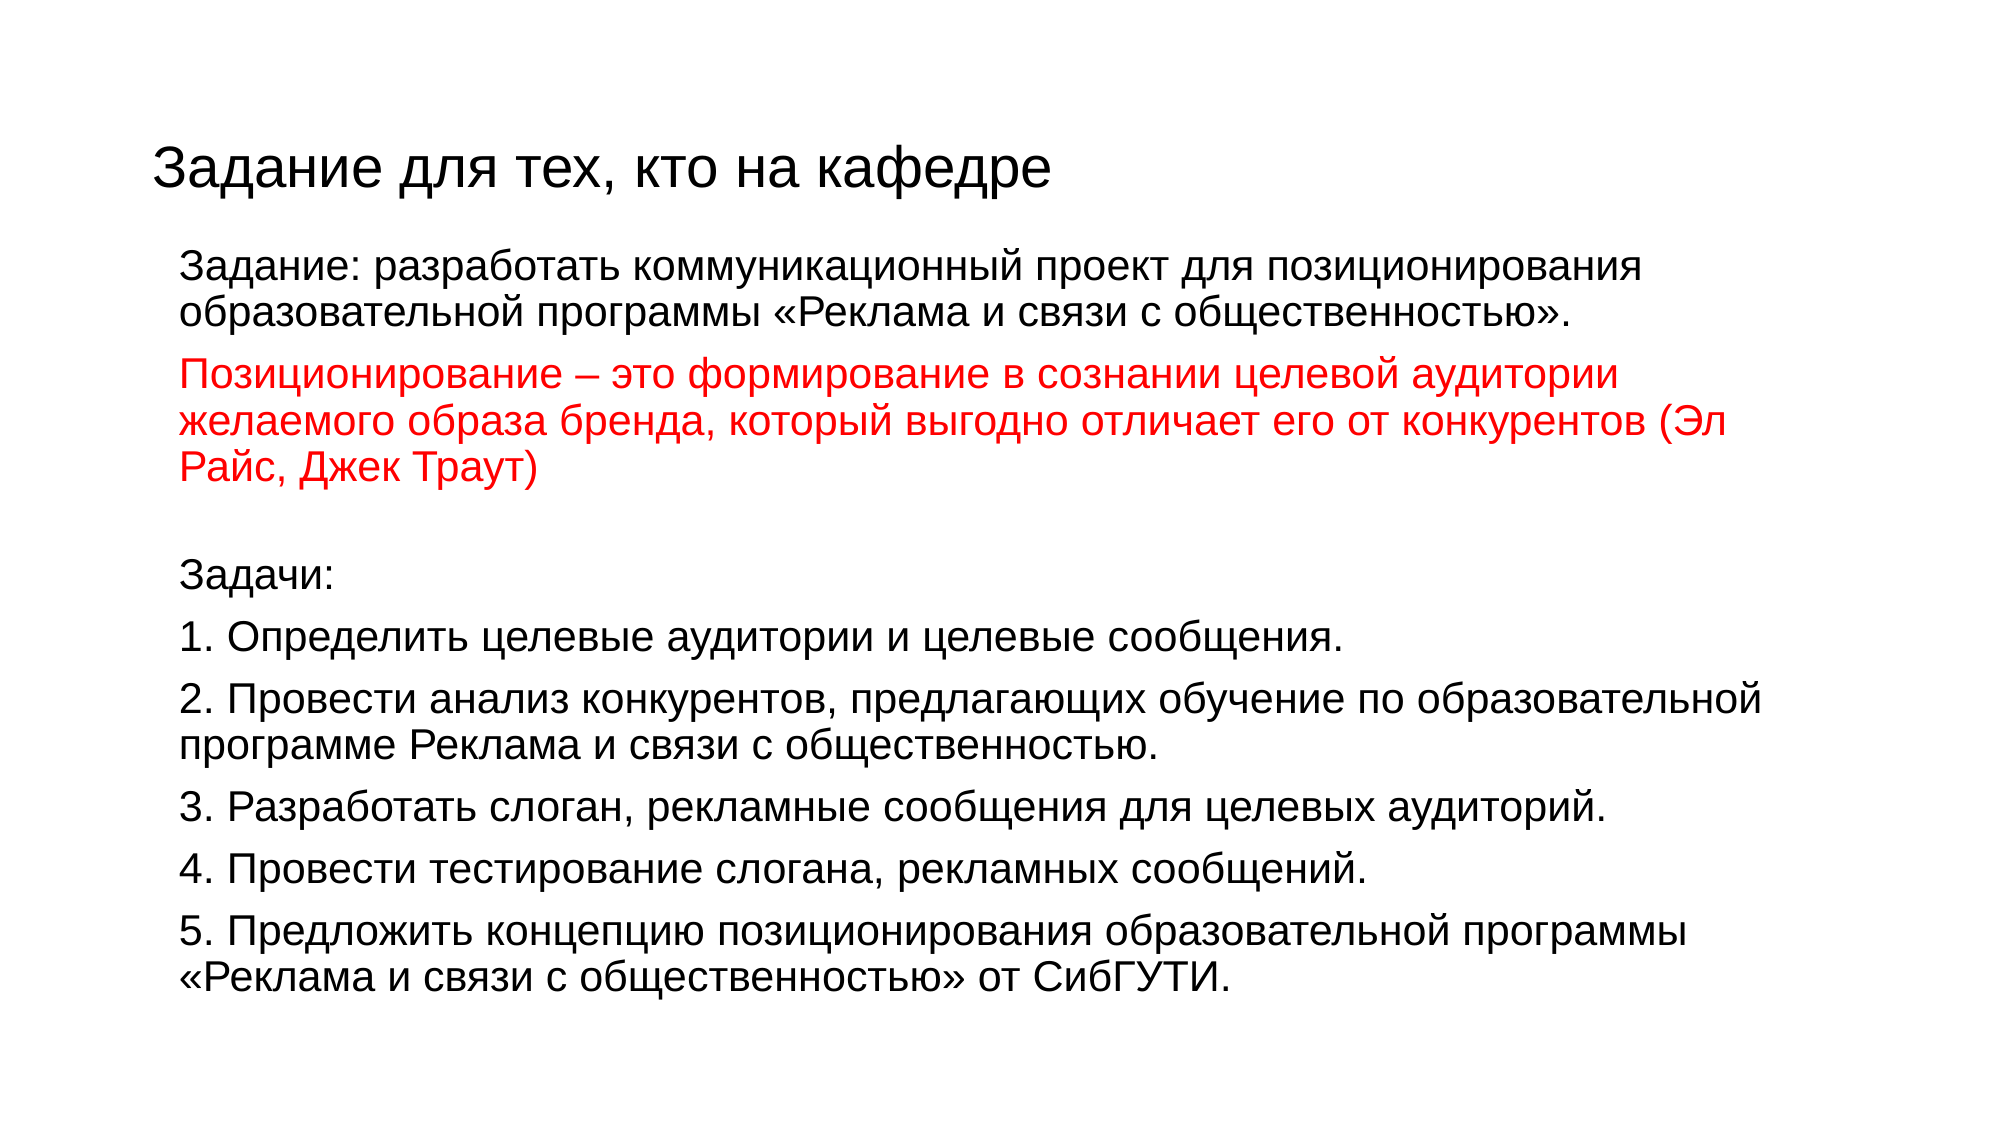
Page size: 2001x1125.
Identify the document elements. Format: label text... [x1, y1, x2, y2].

title Задание для тех, кто на кафедре [137, 59, 1863, 278]
list Задание: разработать коммуникационный проект для позиционирования образовательной программы «Реклама и связи с общественностью». Позиционирование – это формирование в сознании целевой аудитории желаемого образа бренда, который выгодно отличает его от конкурентов (Эл Райс, Джек Траут) Задачи: 1. Определить целевые аудитории и целевые сообщения. 2. Провести анализ конкурентов, предлагающих обучение по образовательной программе Реклама и связи с общественностью. 3. Разработать слоган, рекламные сообщения для целевых аудиторий. 4. Провести тестирование слогана, рекламных сообщений. 5. Предложить концепцию позиционирования образовательной программы «Реклама и связи с общественностью» от СибГУТИ. [164, 235, 1863, 1014]
